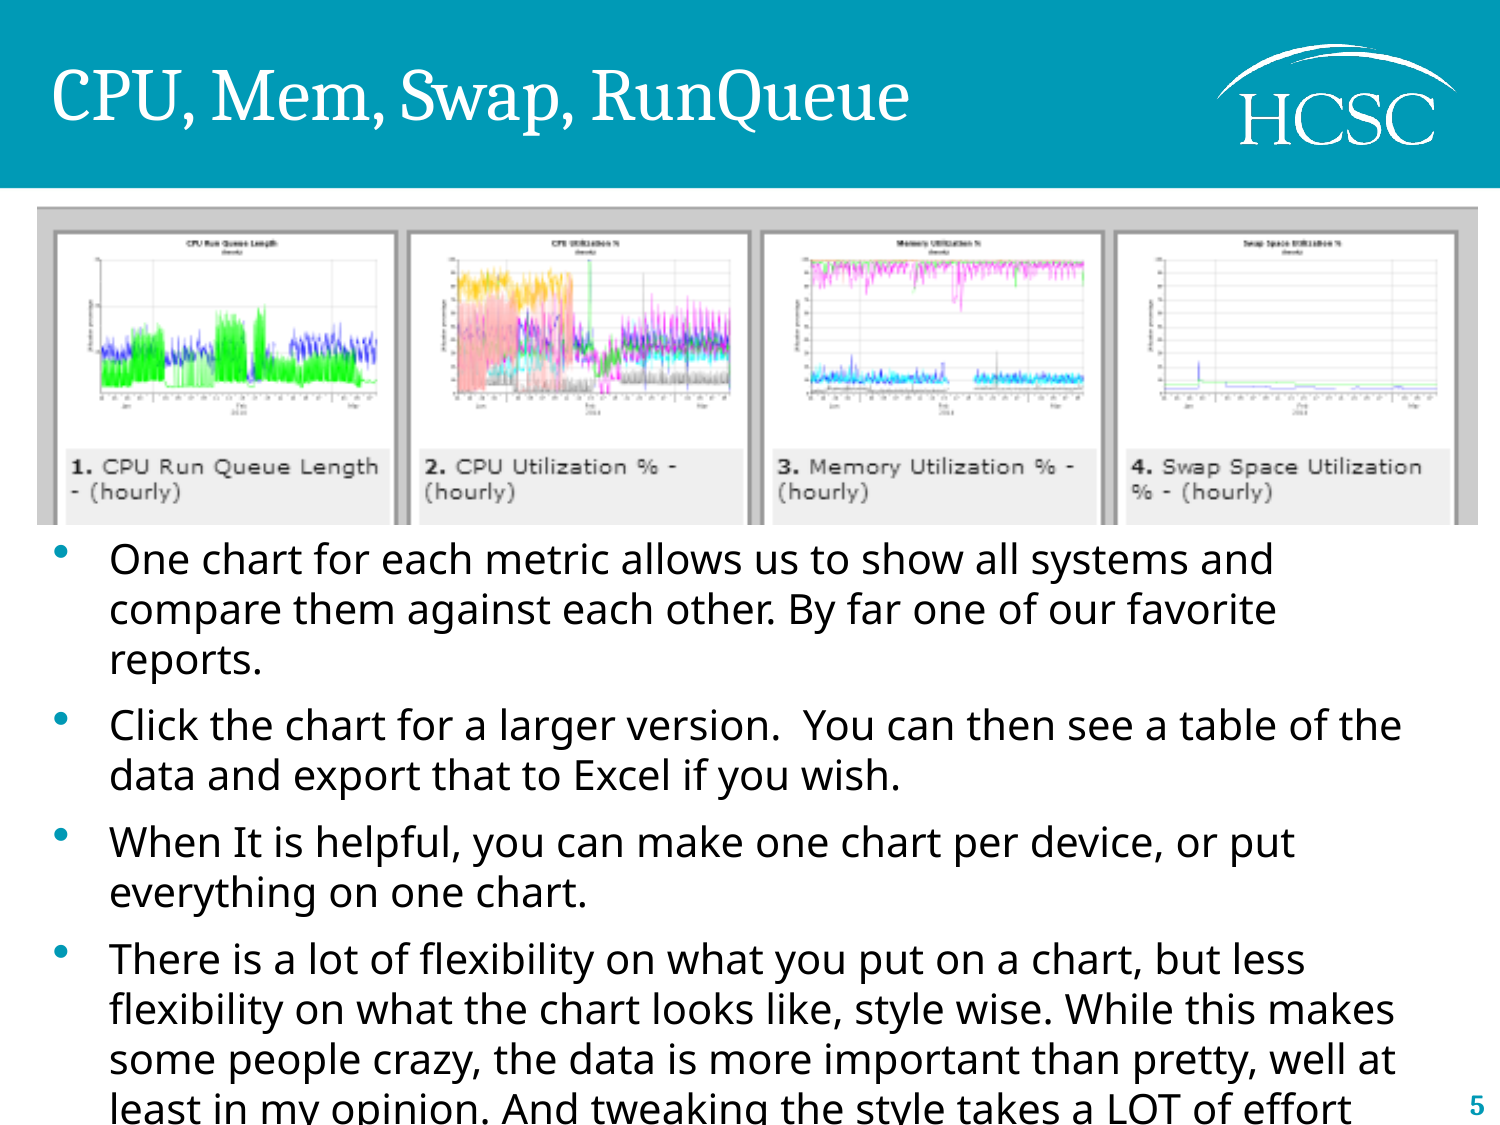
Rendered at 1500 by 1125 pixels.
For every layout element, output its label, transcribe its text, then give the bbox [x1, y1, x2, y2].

picture [0, 0, 1500, 656]
title CPU, Mem, Swap, RunQueue [37, 0, 1278, 181]
list One chart for each metric allows us to show all systems and compare them against each other. By far one of our favorite reports. Click the chart for a larger version. You can then see a table of the data and export that to Excel if you wish. When It is helpful, you can make one chart per device, or put everything on one chart. There is a lot of flexibility on what you put on a chart, but less flexibility on what the chart looks like, style wise. While this makes some people crazy, the data is more important than pretty, well at least in my opinion. And tweaking the style takes a LOT of effort and is not retained when the chart changes. [37, 533, 1450, 1125]
